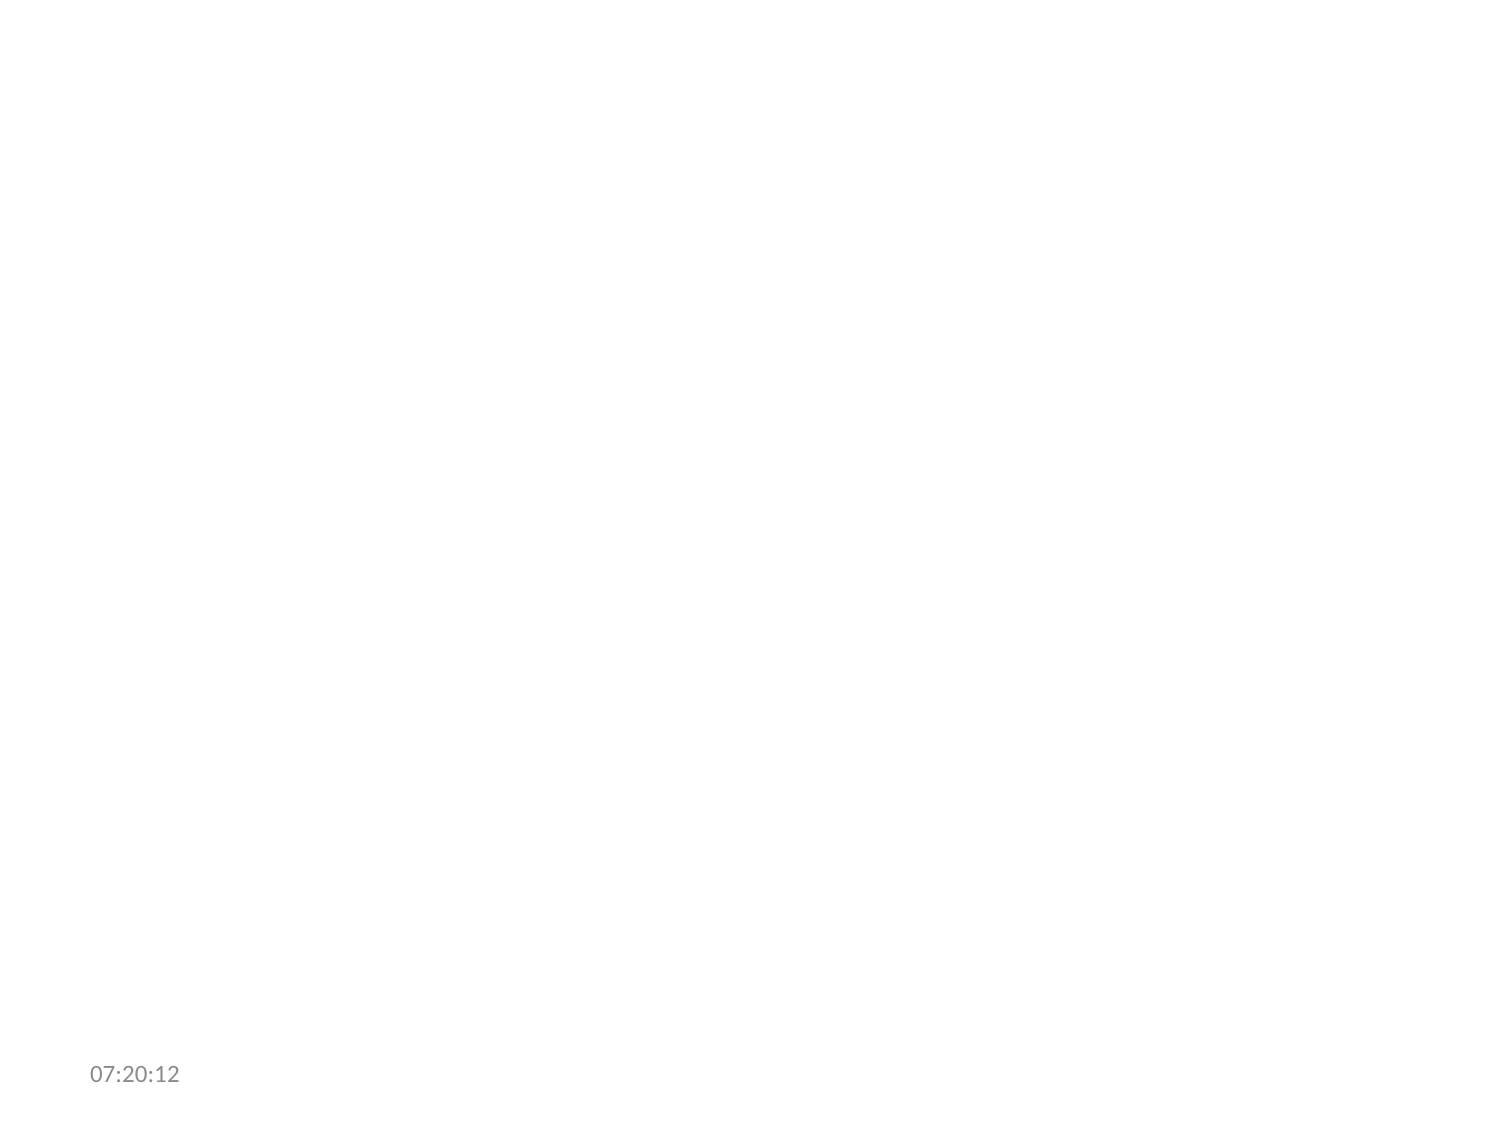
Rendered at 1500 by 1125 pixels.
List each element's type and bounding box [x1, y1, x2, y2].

slide_number [75, 1042, 425, 1103]
